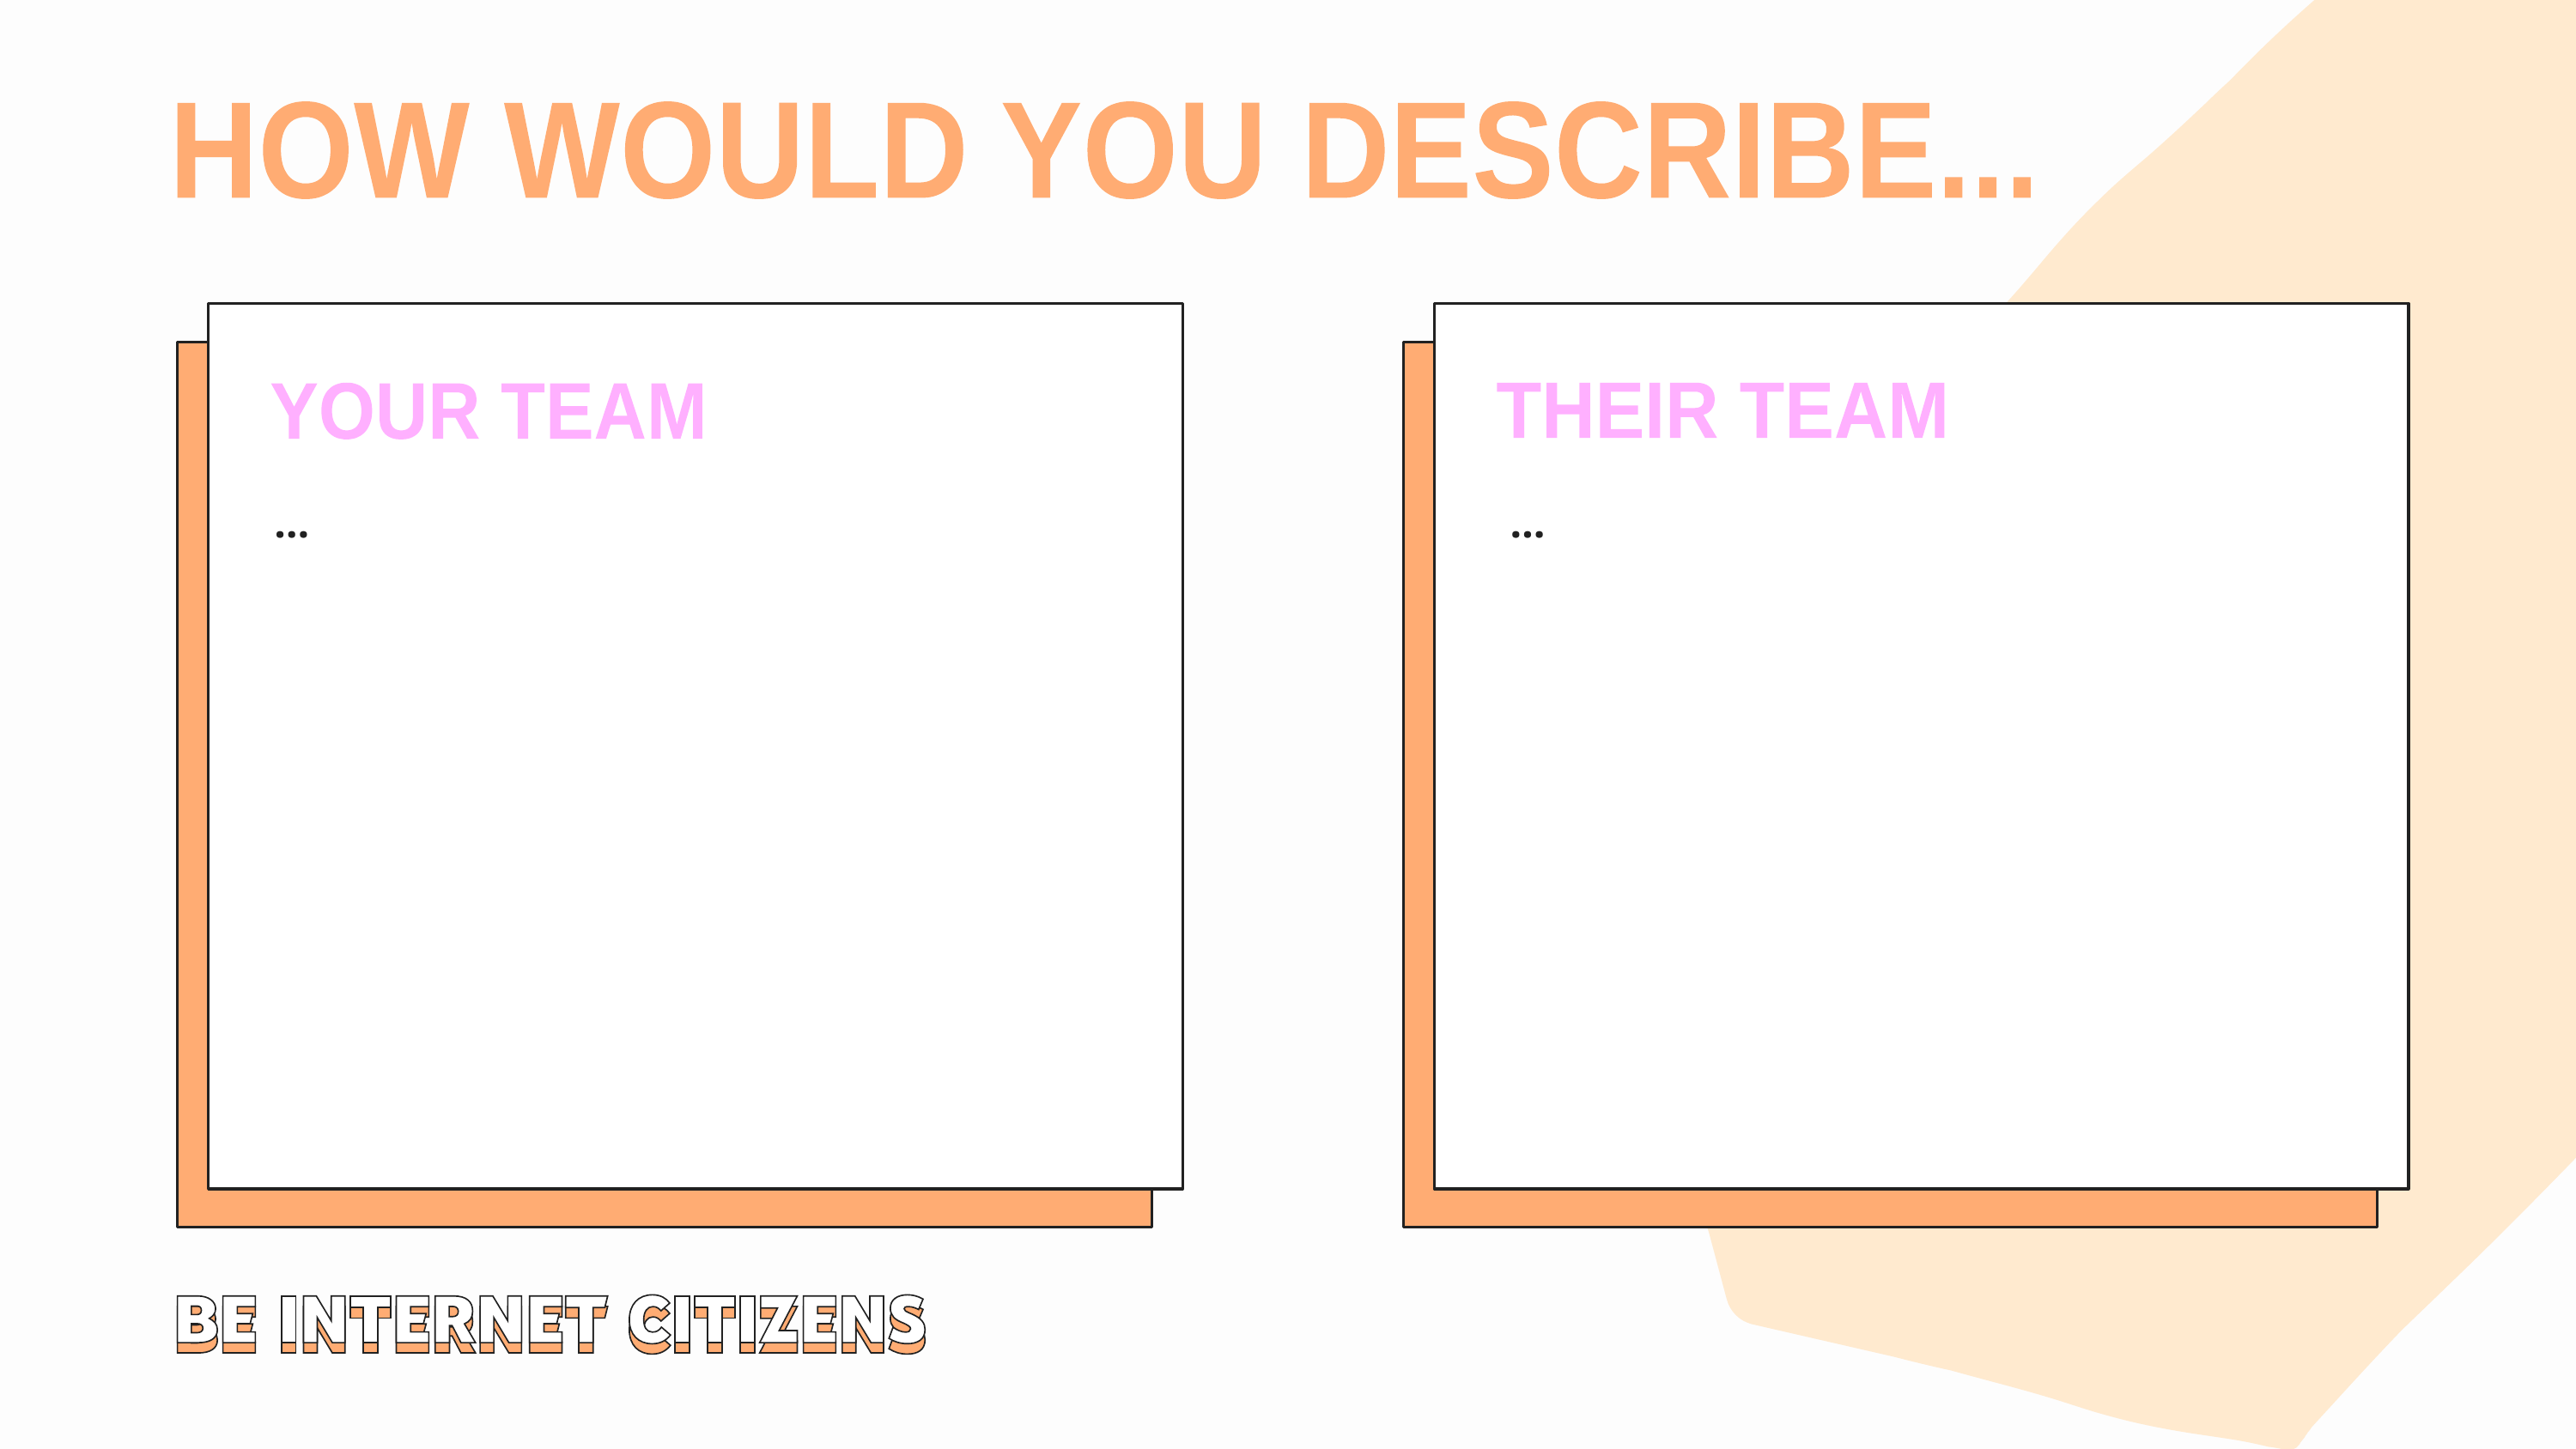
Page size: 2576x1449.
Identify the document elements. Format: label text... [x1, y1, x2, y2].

text_box … [1497, 479, 2375, 560]
text_box [1707, 0, 2576, 1449]
text_box … [261, 479, 1139, 560]
text_box [1403, 342, 2378, 1228]
text_box [208, 303, 1183, 1190]
text_box [177, 342, 1152, 1228]
text_box [1434, 303, 2409, 1190]
